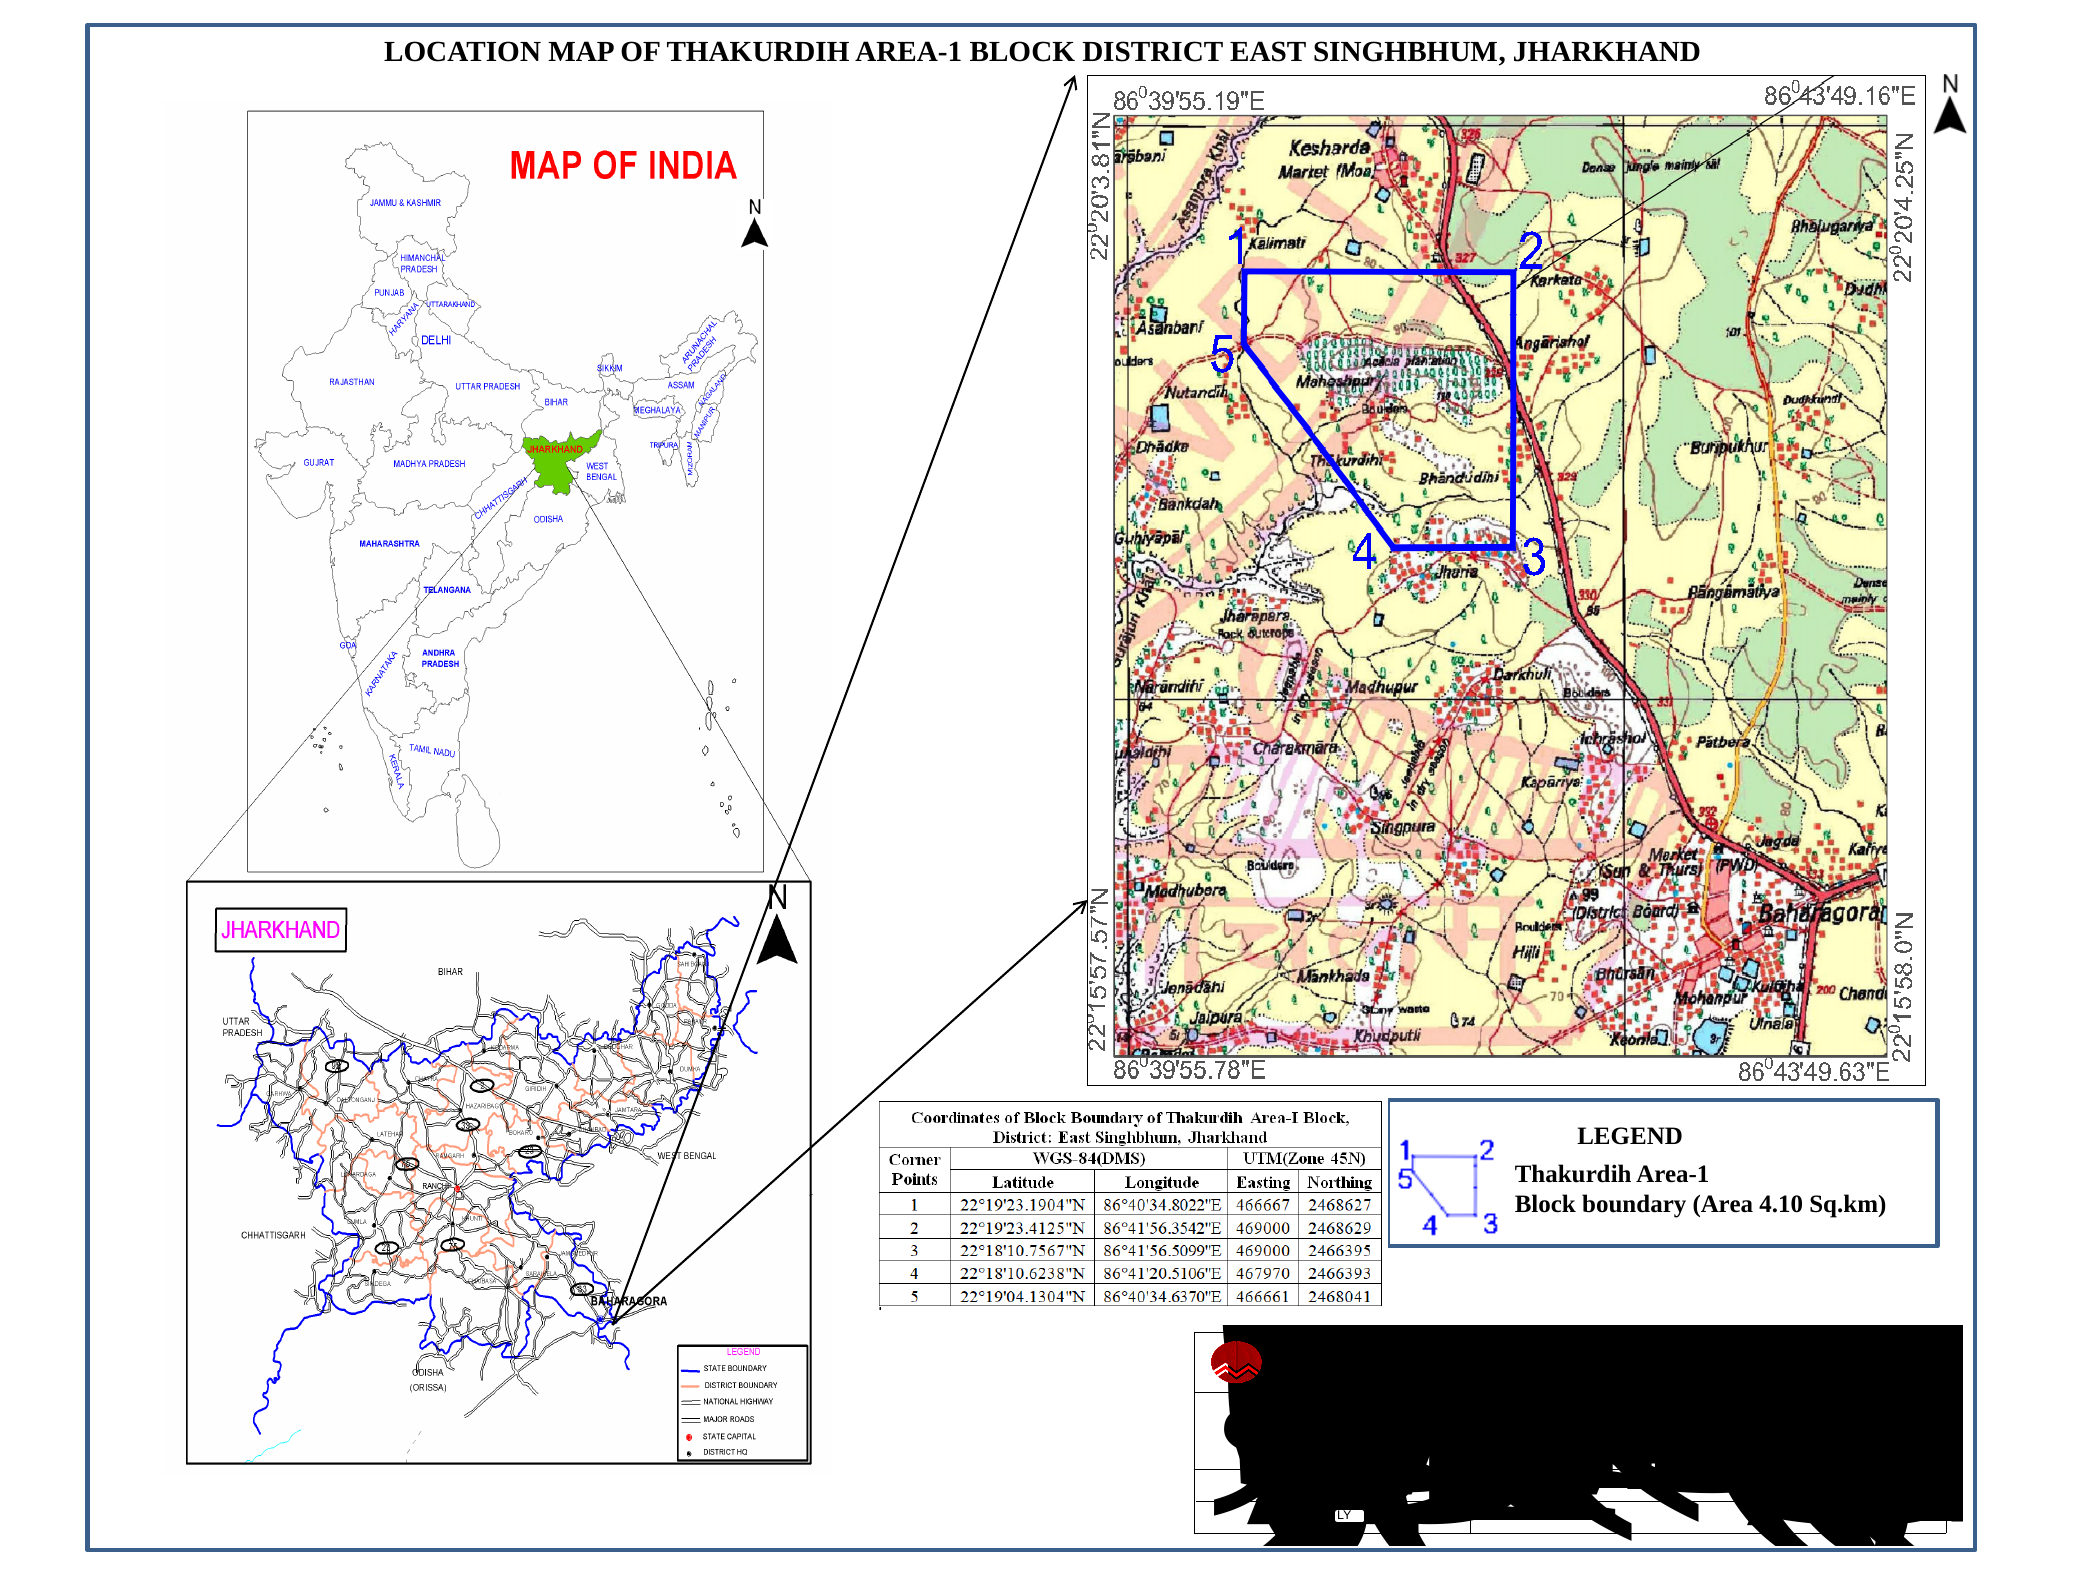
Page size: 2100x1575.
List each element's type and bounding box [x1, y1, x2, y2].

picture [1087, 74, 1926, 1086]
text_box [85, 23, 1977, 1552]
text_box [612, 899, 1088, 1326]
picture [1928, 74, 1972, 138]
picture [874, 1097, 1513, 1310]
text_box [218, 468, 1469, 932]
picture [1187, 1324, 1963, 1546]
picture [162, 99, 833, 1476]
